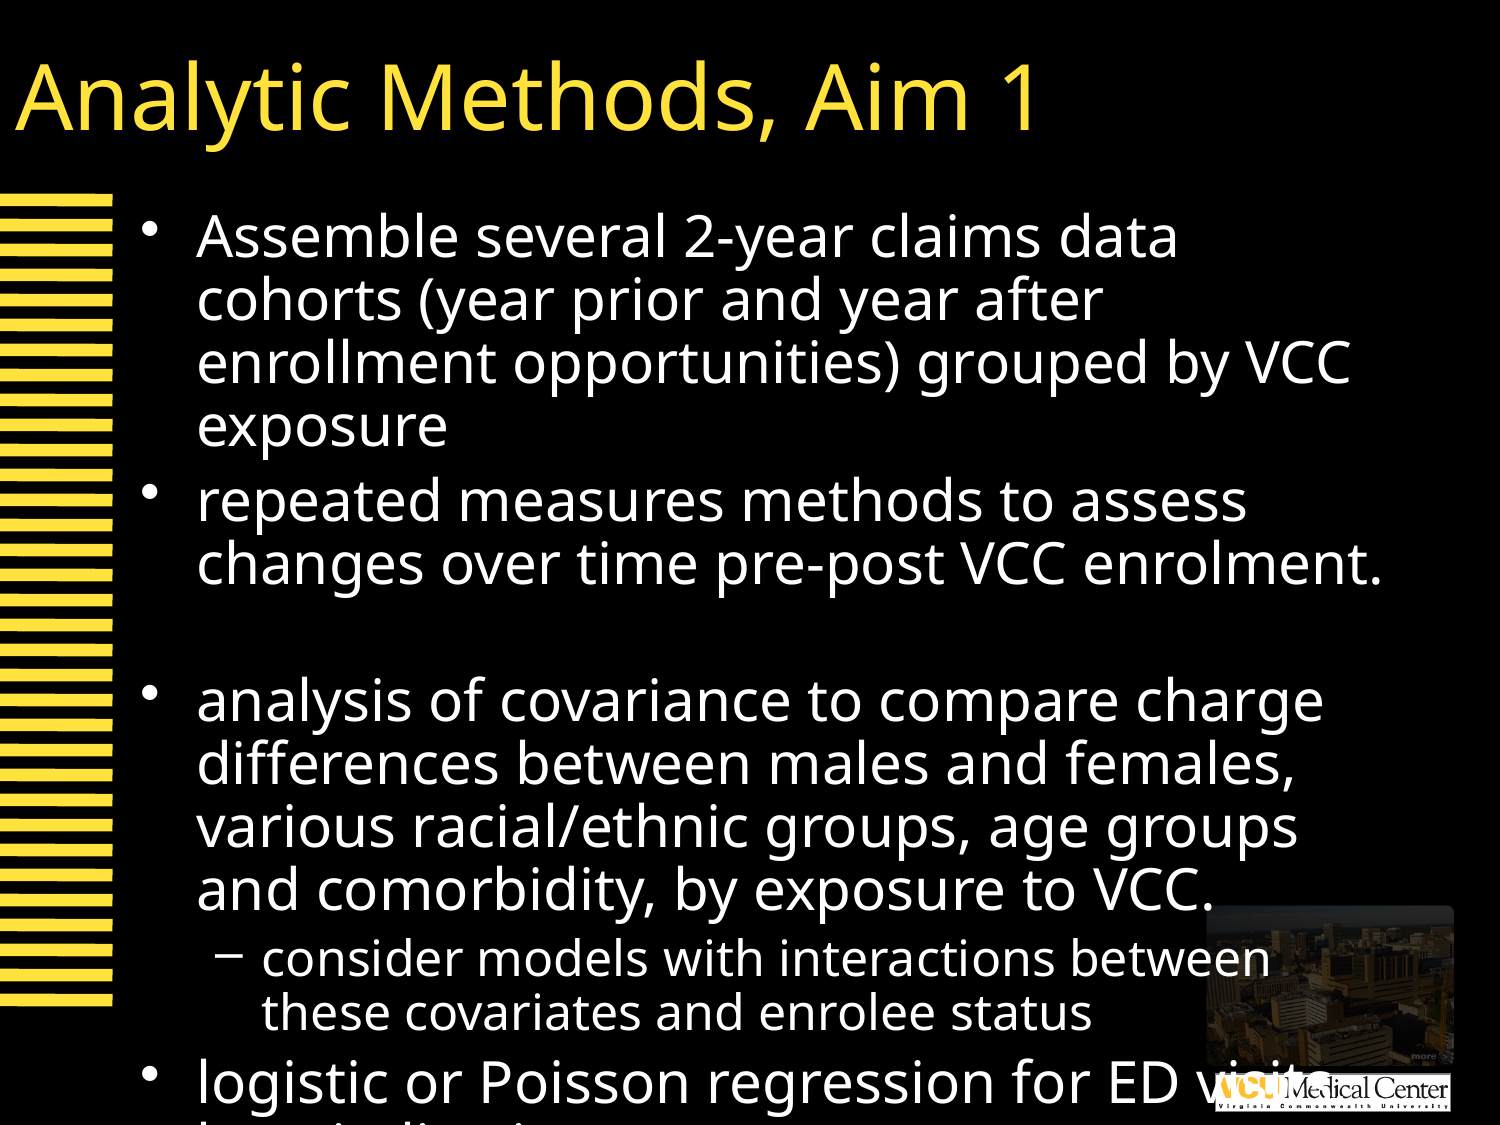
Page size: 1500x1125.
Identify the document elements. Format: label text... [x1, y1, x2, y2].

title Analytic Methods, Aim 1 [0, 0, 1276, 188]
picture [1199, 900, 1461, 1072]
list Assemble several 2-year claims data cohorts (year prior and year after enrollment opportunities) grouped by VCC exposure repeated measures methods to assess changes over time pre-post VCC enrolment. analysis of covariance to compare charge differences between males and females, various racial/ethnic groups, age groups and comorbidity, by exposure to VCC. consider models with interactions between these covariates and enrolee status logistic or Poisson regression for ED visits, hospitalizations [124, 199, 1401, 1001]
picture [1216, 1075, 1450, 1111]
